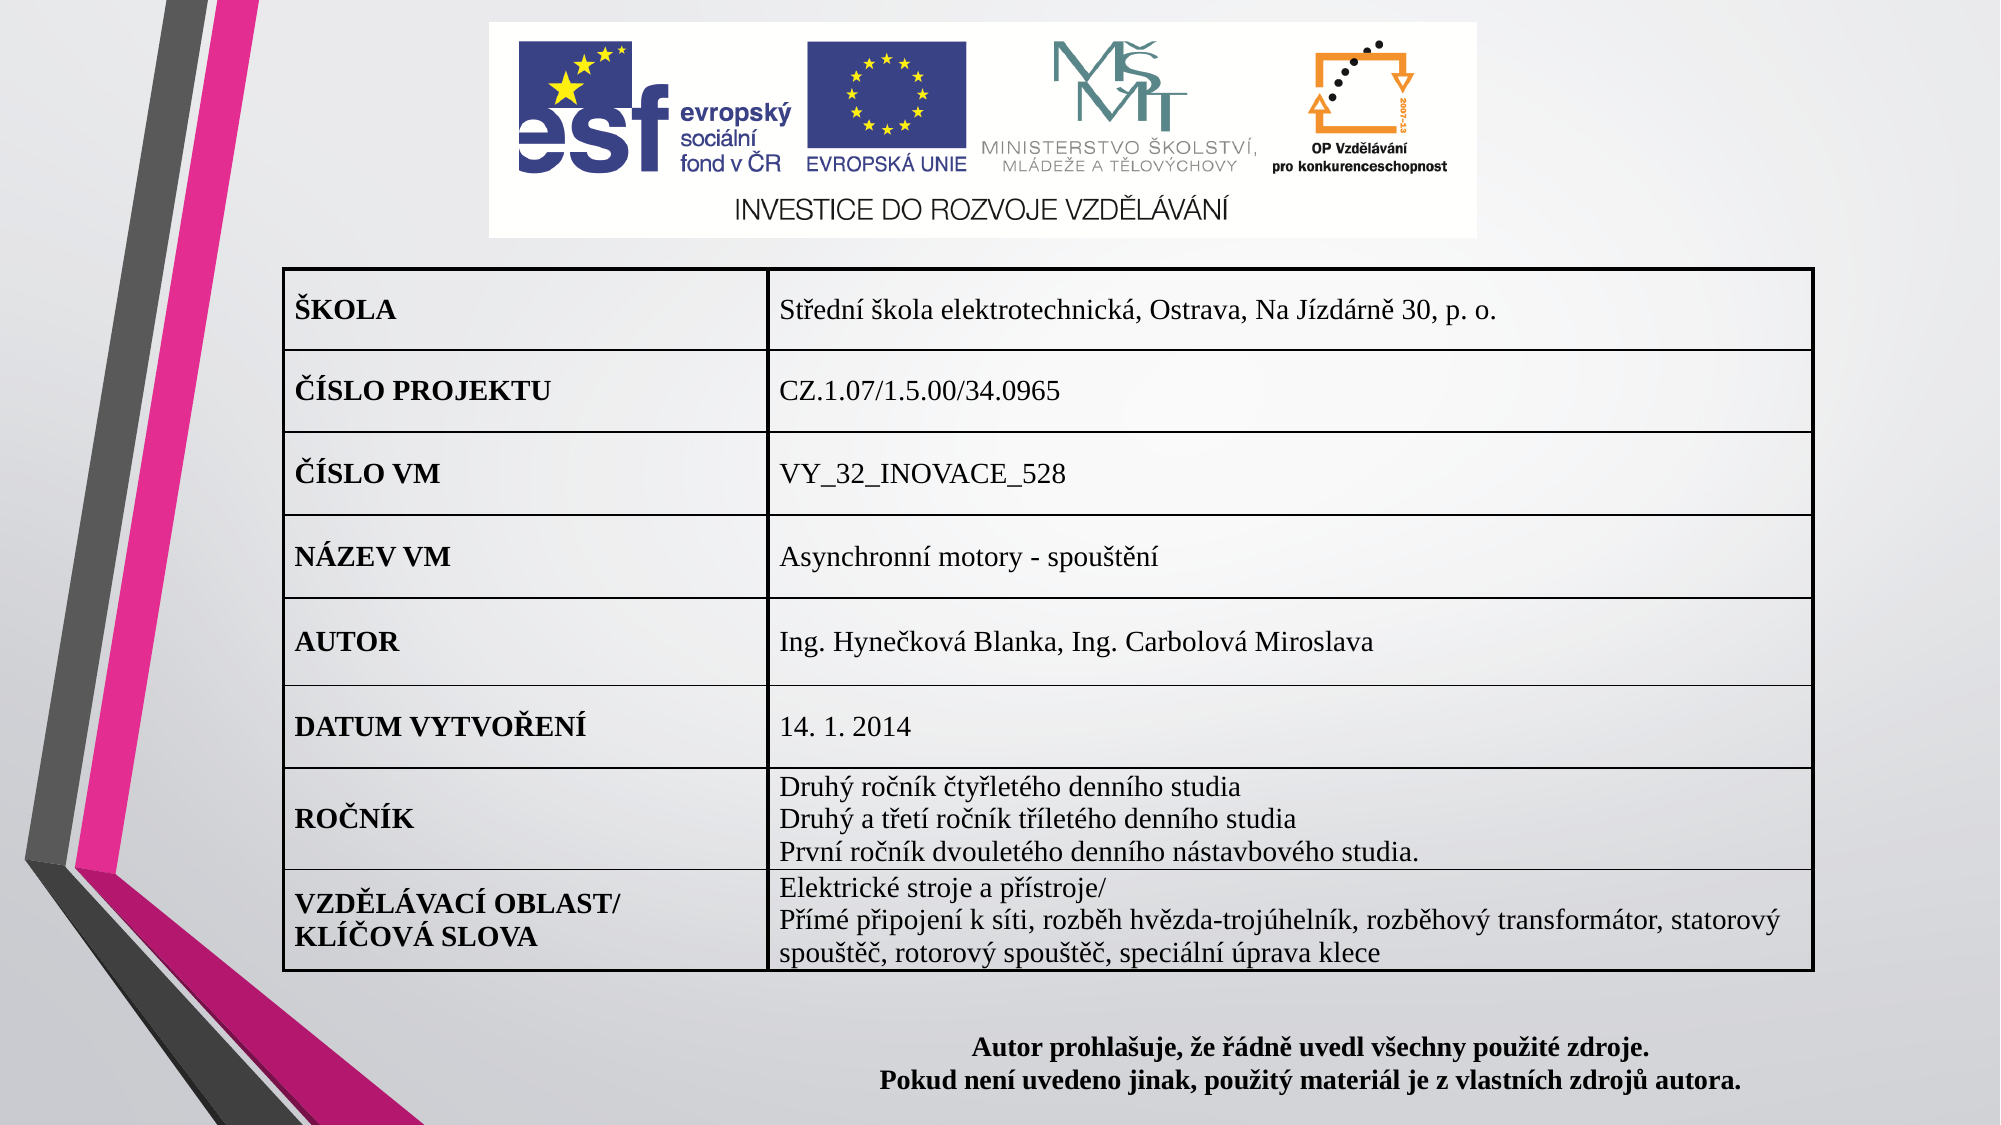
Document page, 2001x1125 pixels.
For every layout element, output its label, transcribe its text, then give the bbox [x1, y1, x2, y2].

table_cell VY_32_INOVACE_528 [770, 433, 1811, 514]
table_header Střední škola elektrotechnická, Ostrava, Na Jízdárně 30, p. o. [770, 271, 1811, 349]
table_header ŠKOLA [285, 271, 766, 349]
table_cell ČÍSLO PROJEKTU [285, 351, 766, 431]
table_cell Ing. Hynečková Blanka, Ing. Carbolová Miroslava [770, 599, 1811, 685]
text_box Autor prohlašuje, že řádně uvedl všechny použité zdroje. Pokud není uvedeno jinak, použitý materiál je z vlastních zdrojů autora. [818, 1020, 1804, 1103]
table_cell CZ.1.07/1.5.00/34.0965 [770, 351, 1811, 431]
picture [489, 22, 1477, 239]
table_cell Elektrické stroje a přístroje/ Přímé připojení k síti, rozběh hvězda-trojúhelník, rozběhový transformátor, statorový spouštěč, rotorový spouštěč, speciální úprava klece [770, 870, 1811, 969]
table_cell Asynchronní motory - spouštění [770, 516, 1811, 597]
table_cell Druhý ročník čtyřletého denního studia Druhý a třetí ročník tříletého denního studia První ročník dvouletého denního nástavbového studia. [770, 769, 1811, 869]
table_cell 14. 1. 2014 [770, 686, 1811, 767]
table_cell ČÍSLO VM [285, 433, 766, 514]
table_cell ROČNÍK [285, 769, 766, 869]
table_cell AUTOR [285, 599, 766, 685]
table_cell VZDĚLÁVACÍ OBLAST/ KLÍČOVÁ SLOVA [285, 870, 766, 969]
table_cell DATUM VYTVOŘENÍ [285, 686, 766, 767]
table_cell NÁZEV VM [285, 516, 766, 597]
